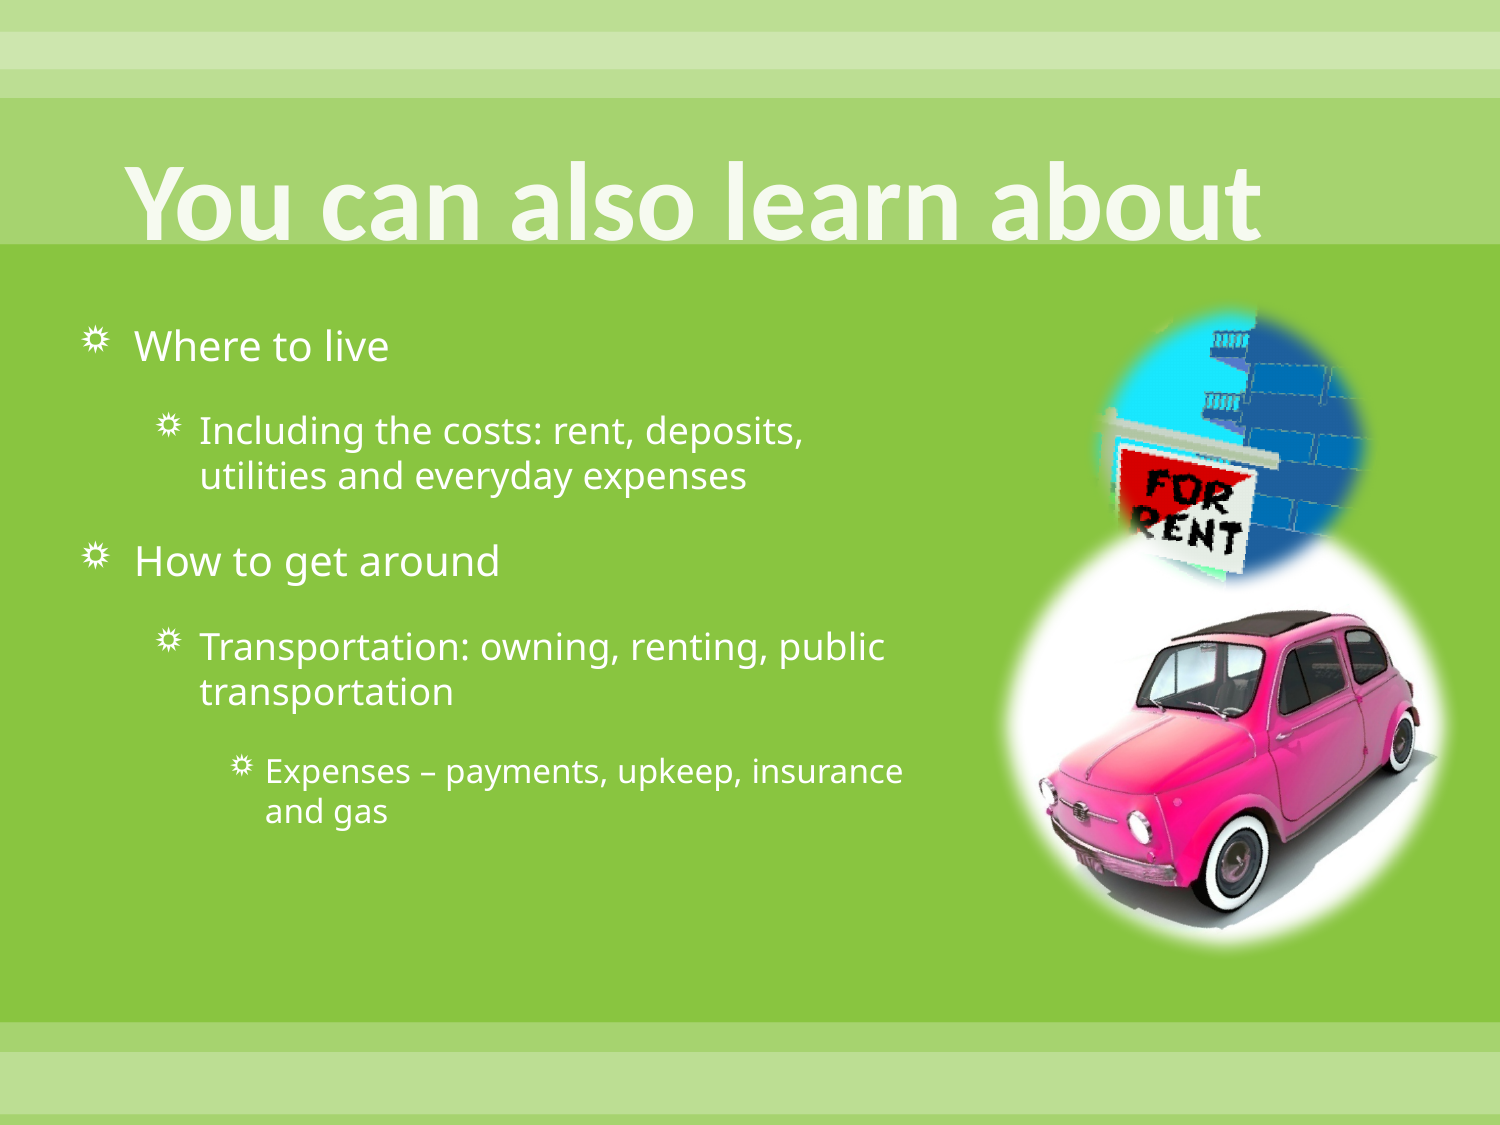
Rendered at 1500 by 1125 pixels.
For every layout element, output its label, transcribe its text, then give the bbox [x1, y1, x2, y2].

title You can also learn about [110, 30, 1390, 271]
list Where to live Including the costs: rent, deposits, utilities and everyday expenses How to get around Transportation: owning, renting, public transportation Expenses – payments, upkeep, insurance and gas [62, 312, 932, 988]
picture [0, 0, 1500, 1125]
